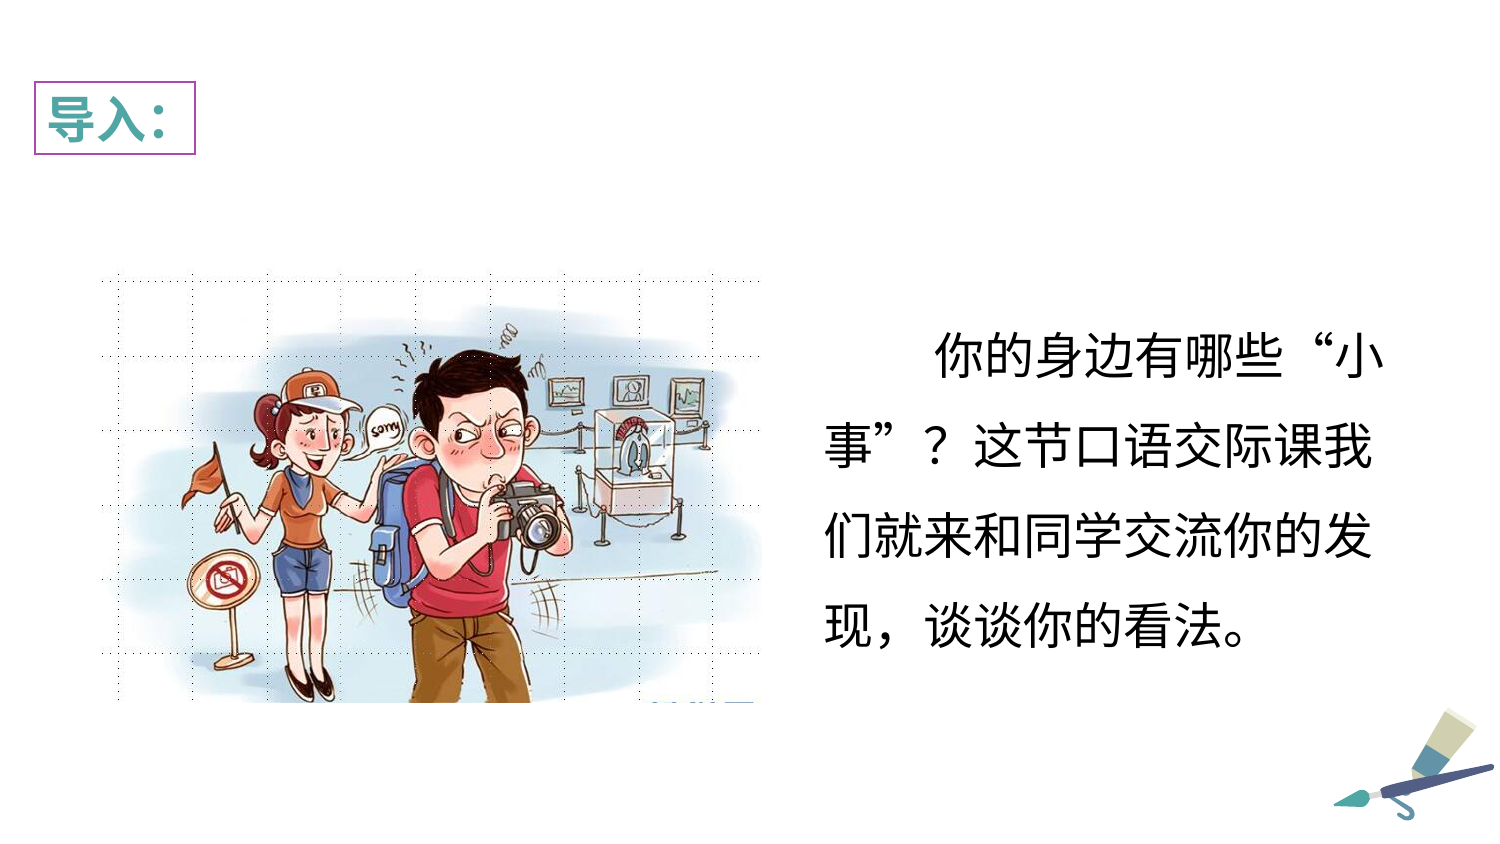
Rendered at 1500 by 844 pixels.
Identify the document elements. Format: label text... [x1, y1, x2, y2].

text_box 你的身边有哪些“小事”？这节口语交际课我们就来和同学交流你的发现，谈谈你的看法。 [809, 286, 1400, 662]
picture [100, 268, 762, 703]
text_box 导入： [34, 81, 196, 155]
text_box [1358, 708, 1481, 844]
